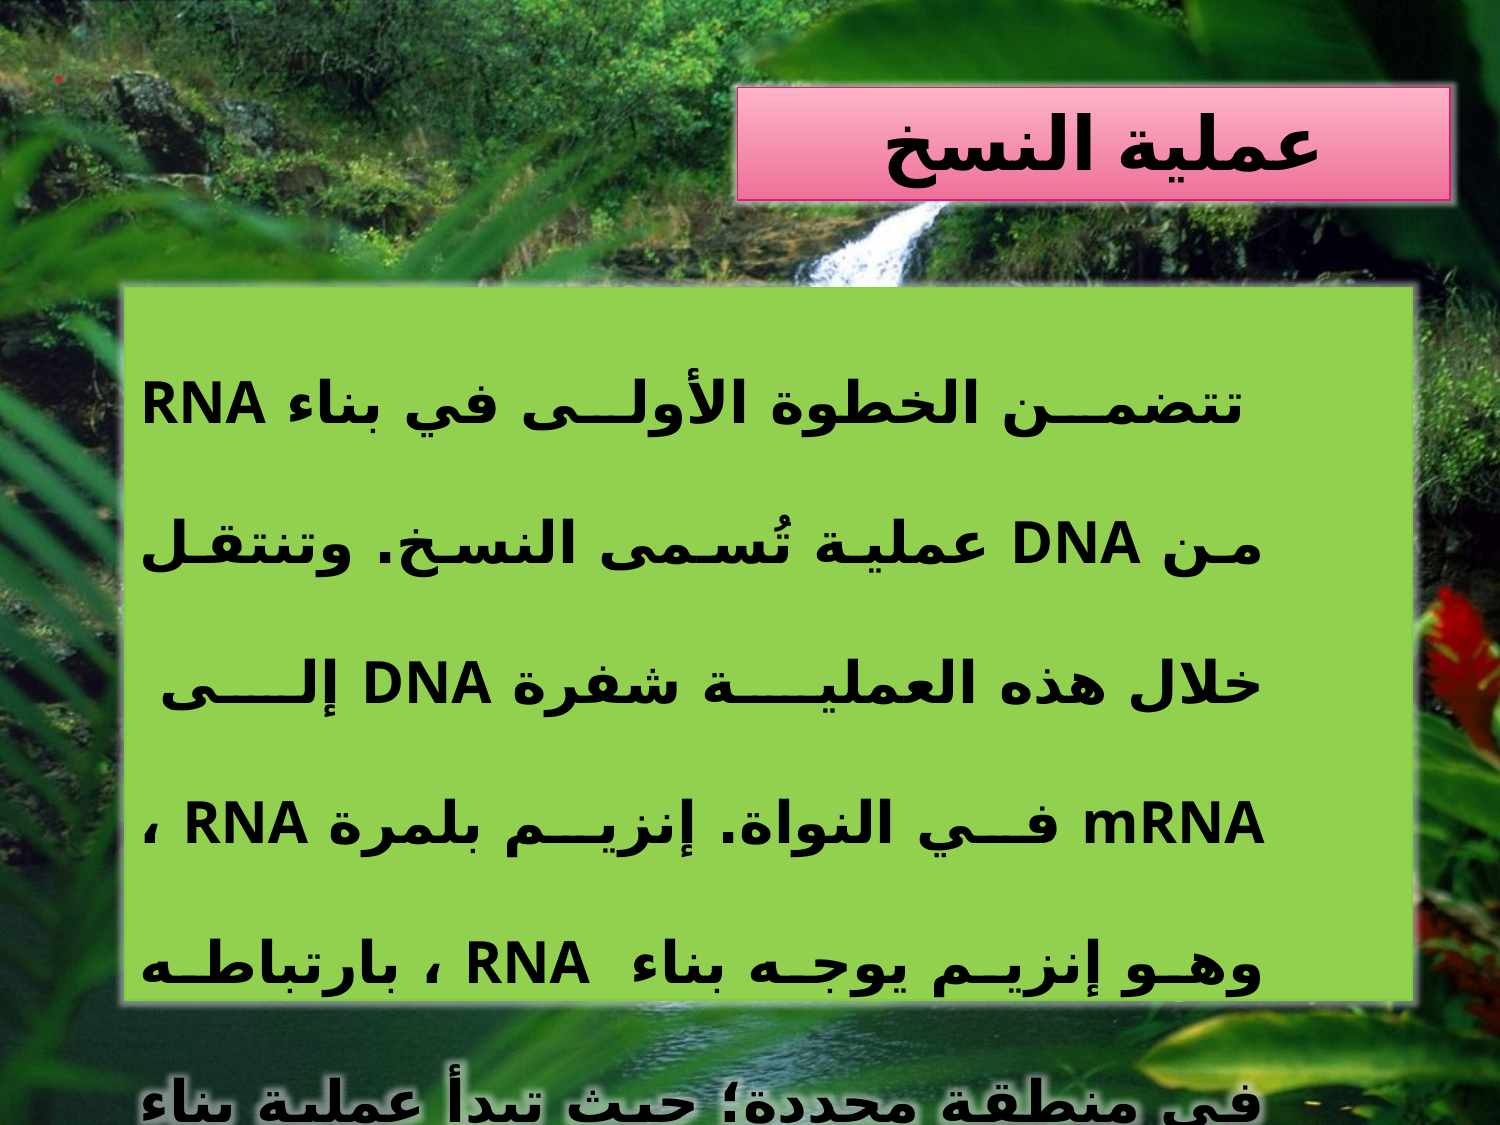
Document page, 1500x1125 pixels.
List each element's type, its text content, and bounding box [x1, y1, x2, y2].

text_box عملية النسخ [737, 87, 1451, 201]
text_box تتضمن الخطوة الأولى في بناء RNA من DNA عملية تُسمى النسخ. وتنتقل خلال هذه العملية شفرة DNA إلى mRNA في النواة. إنزيم بلمرة RNA ، وهو إنزيم يوجه بناء RNA ، بارتباطه في منطقة محددة؛ حيث تبدأ عملية بناء mRNA .. [124, 287, 1413, 1001]
picture [0, 0, 1500, 1125]
